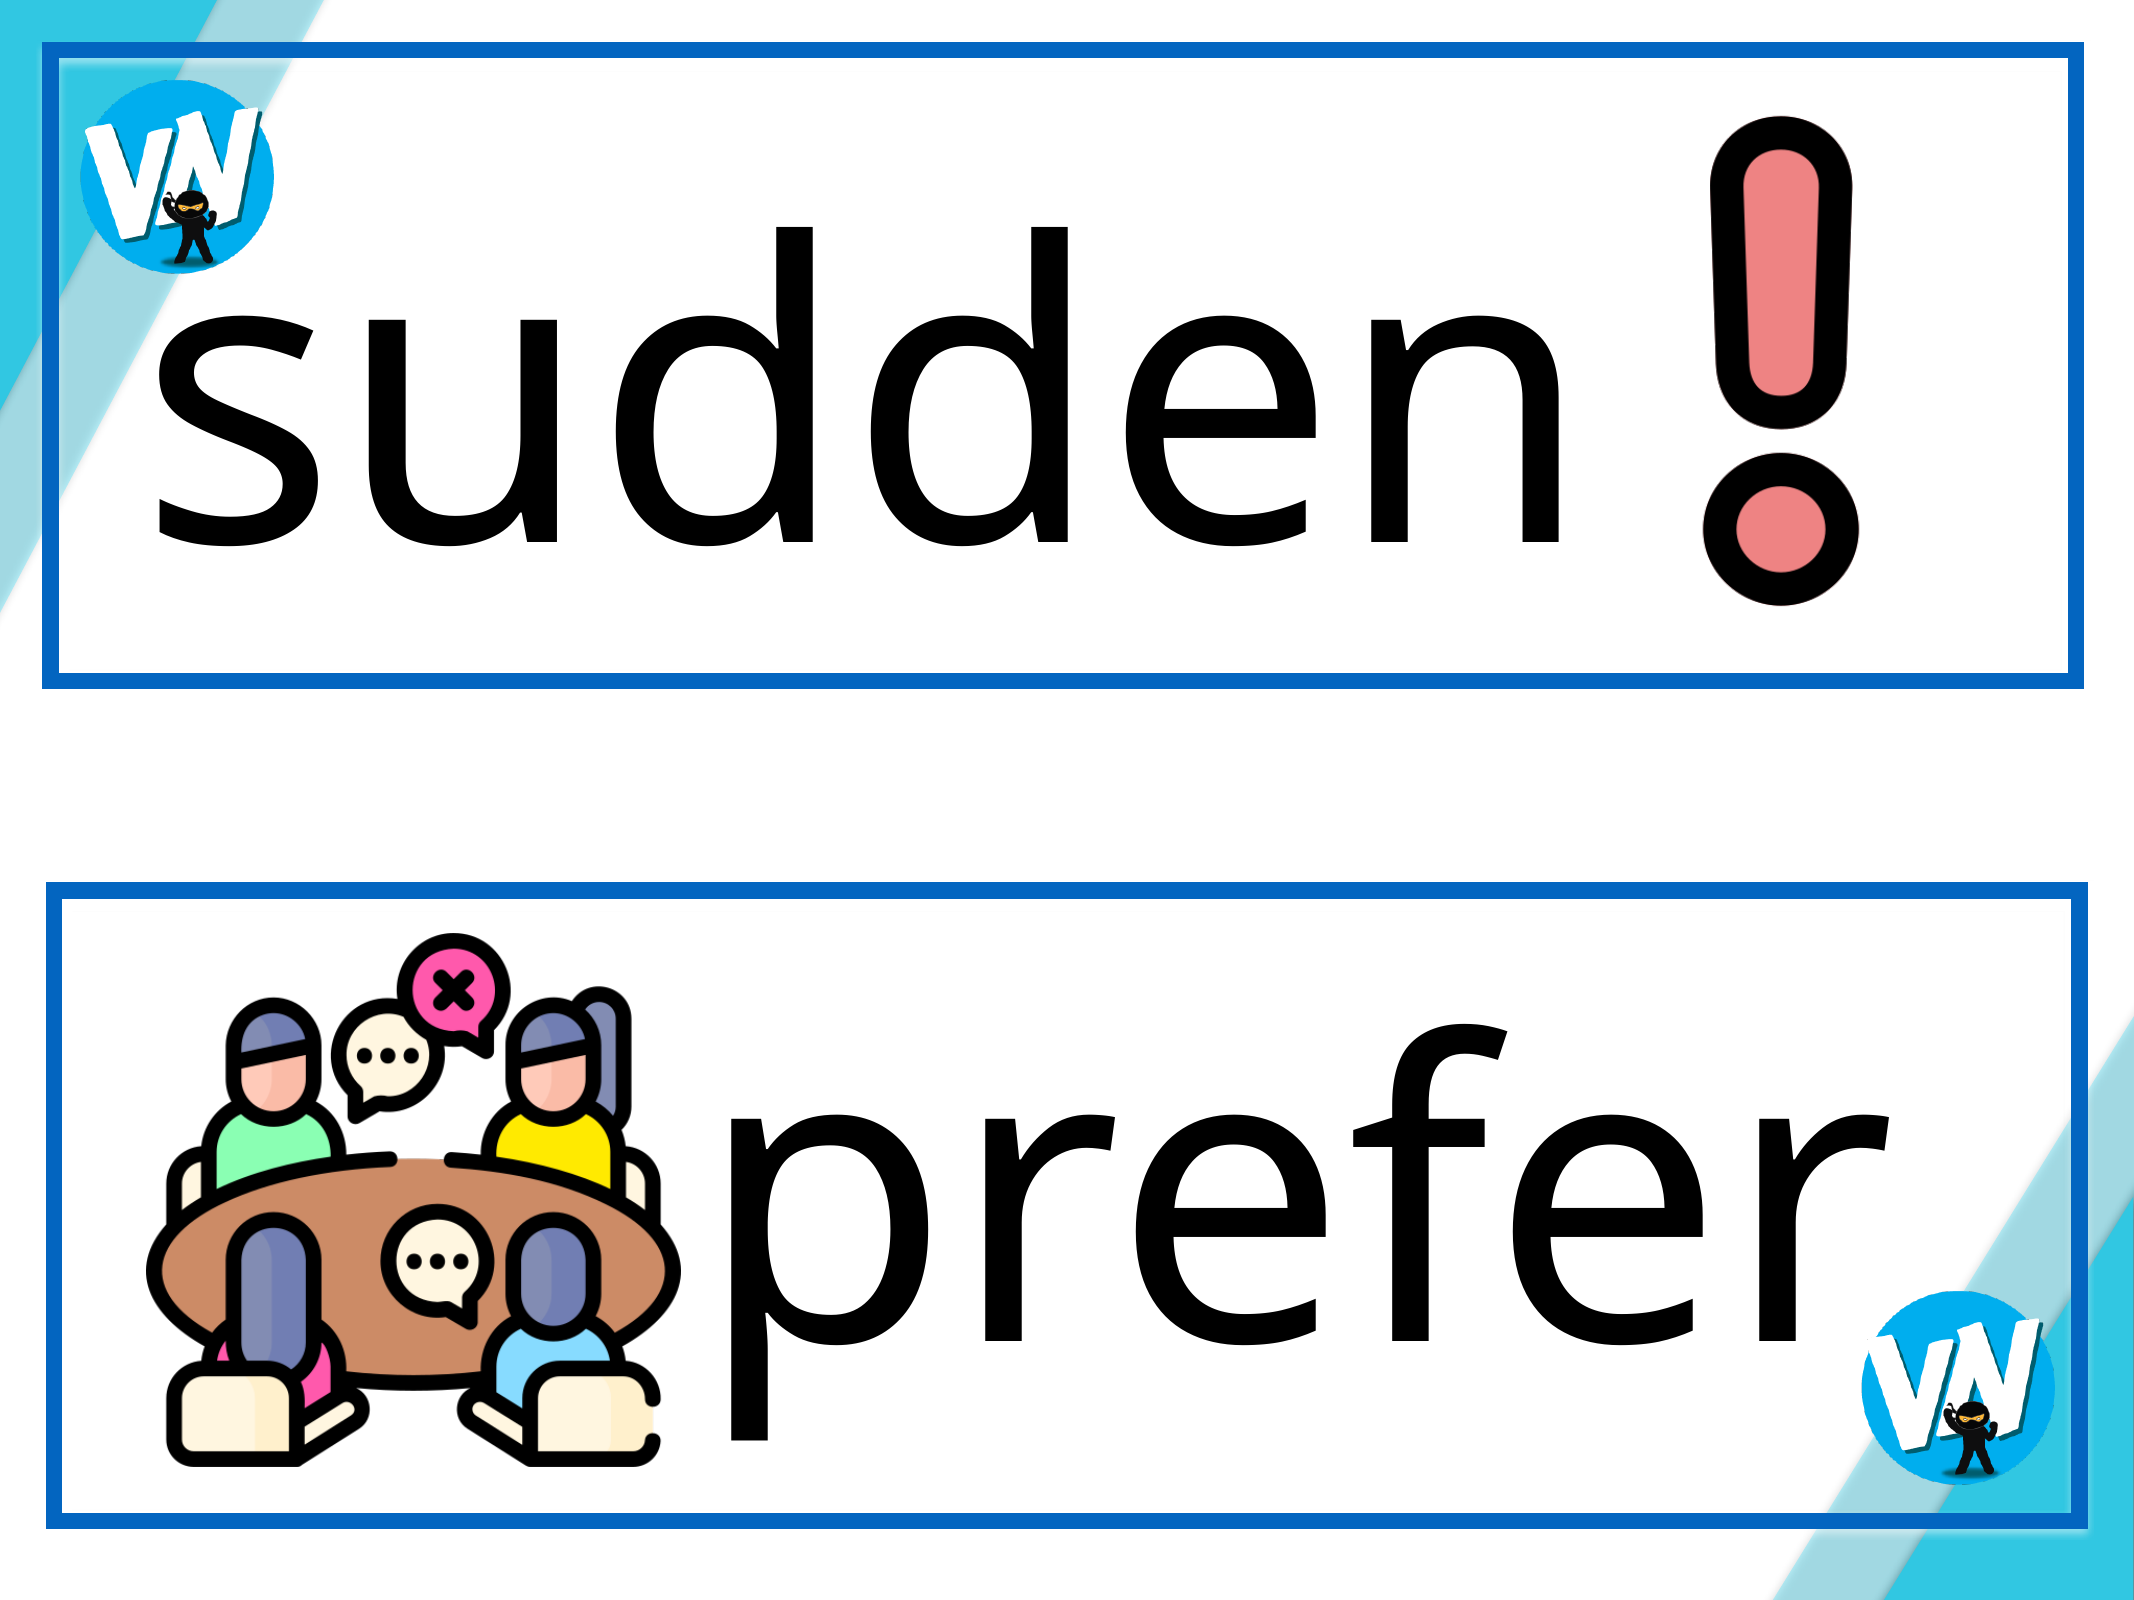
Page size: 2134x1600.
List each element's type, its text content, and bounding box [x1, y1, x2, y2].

text_box [92, 890, 1956, 1522]
picture [1837, 1288, 2080, 1488]
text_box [0, 0, 81, 1544]
picture [146, 933, 681, 1468]
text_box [1963, 235, 2134, 1600]
picture [57, 77, 299, 278]
text_box sudden [92, 120, 1520, 635]
picture [1514, 94, 2049, 629]
text_box prefer [487, 919, 1956, 1434]
text_box [92, 635, 1956, 681]
text_box [92, 50, 2076, 227]
